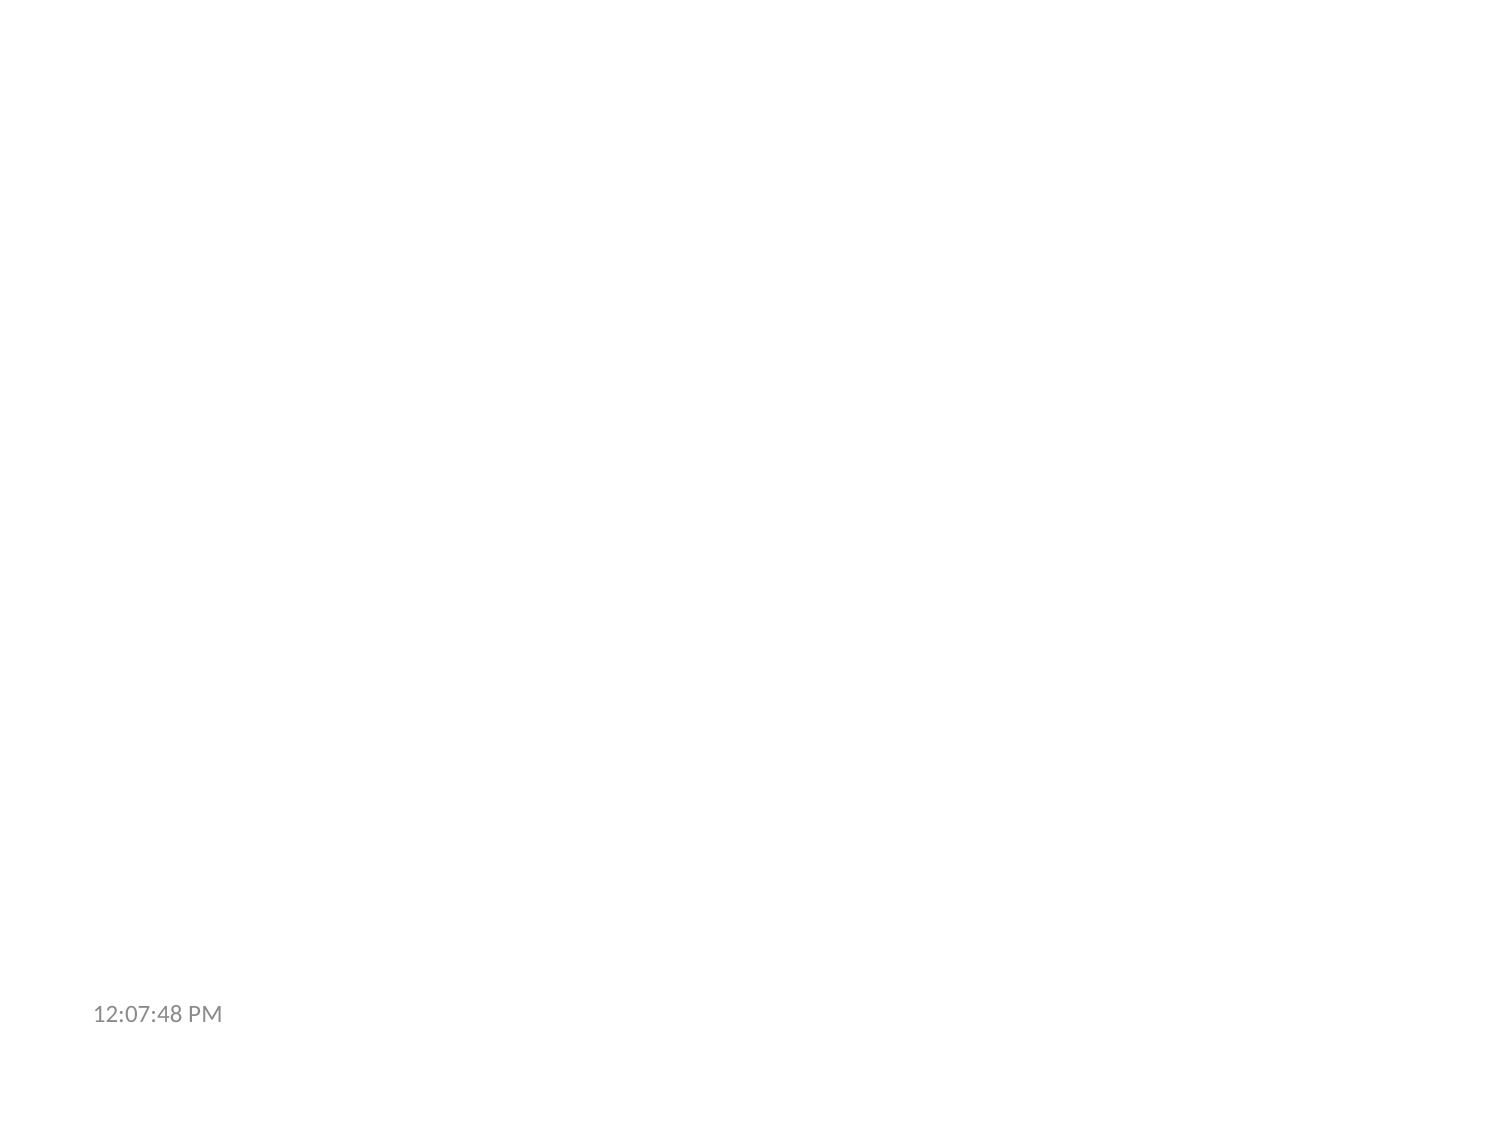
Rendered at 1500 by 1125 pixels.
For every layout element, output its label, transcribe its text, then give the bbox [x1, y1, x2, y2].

text_box 3:35:09 PM [77, 982, 428, 1043]
